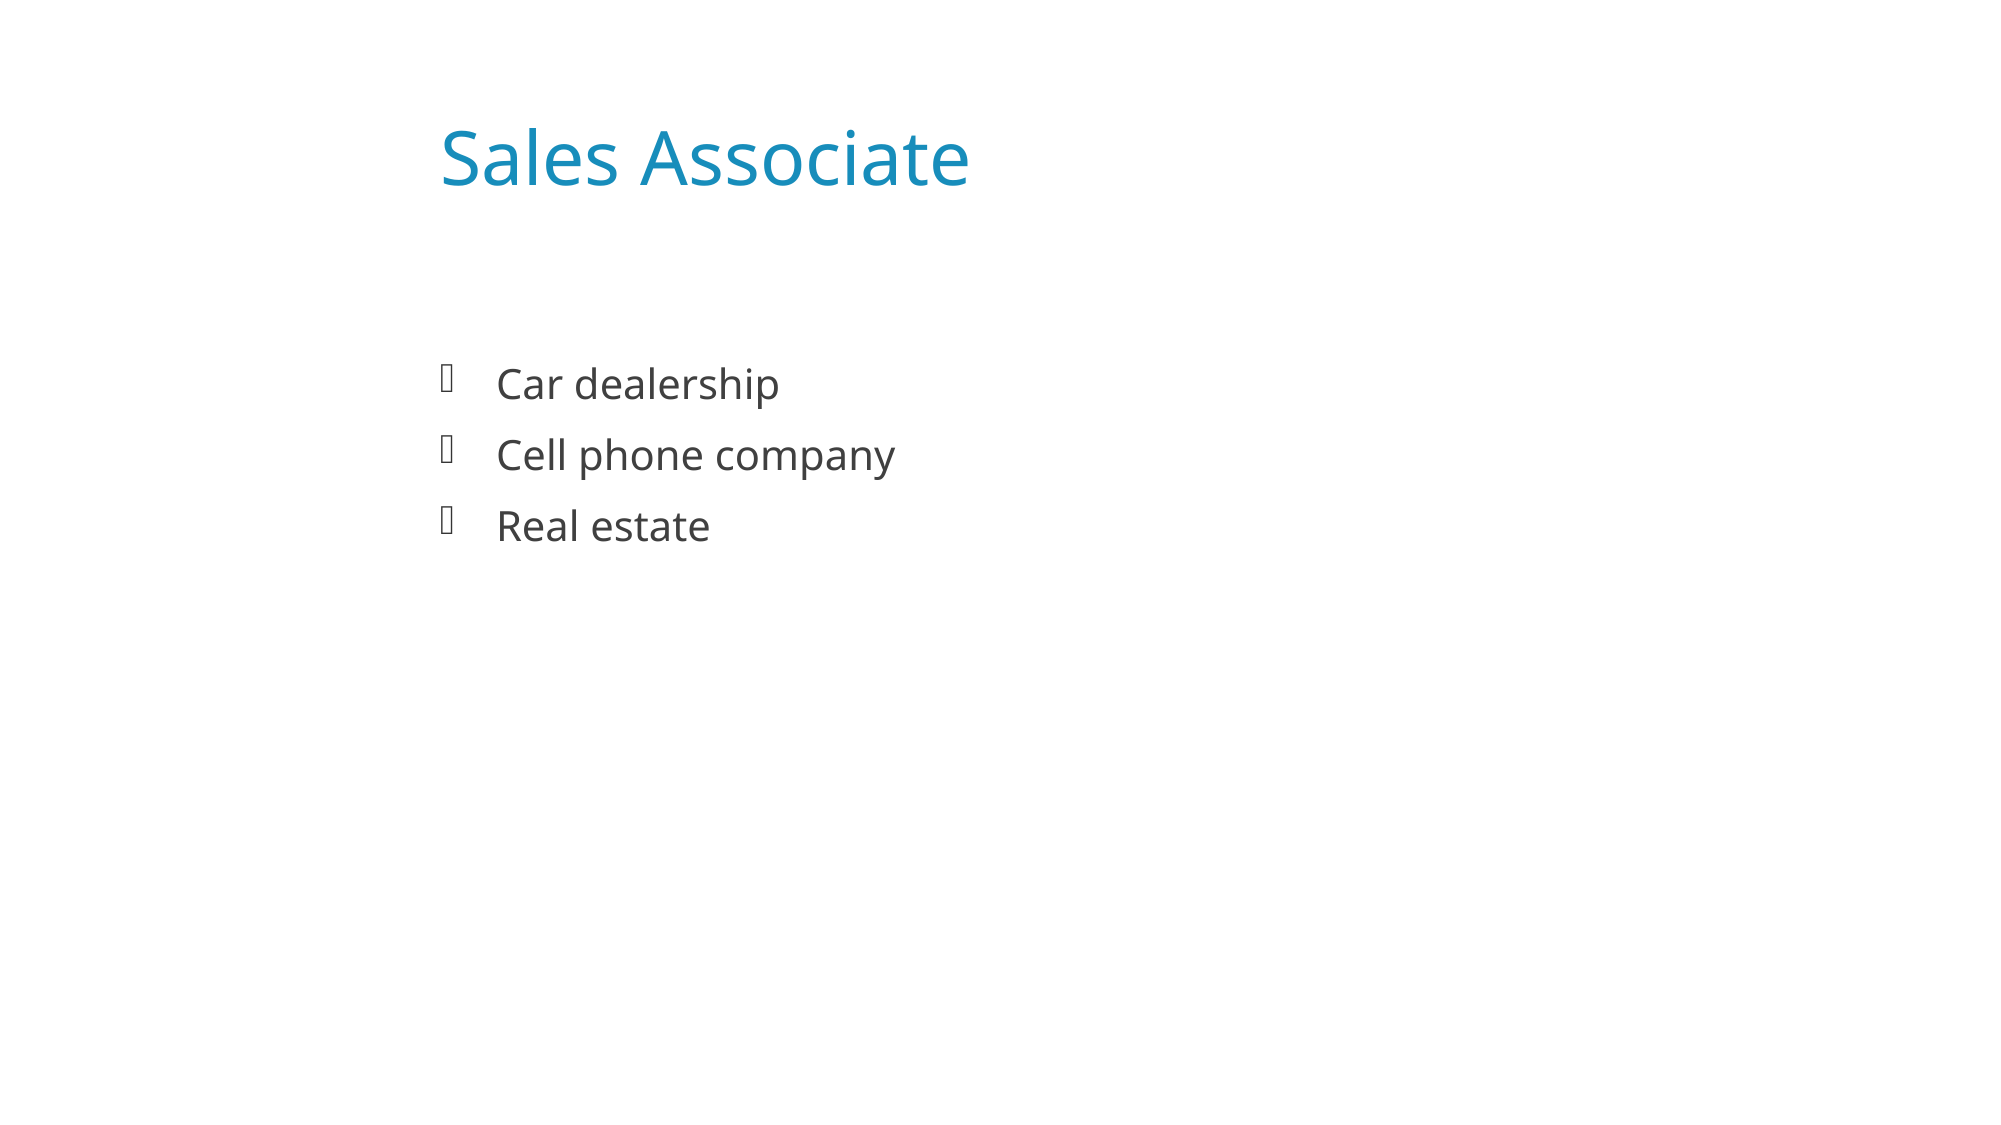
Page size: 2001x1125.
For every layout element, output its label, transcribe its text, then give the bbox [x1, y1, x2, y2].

list Car dealership Cell phone company Real estate [424, 350, 1888, 970]
title Sales Associate [425, 102, 1888, 313]
